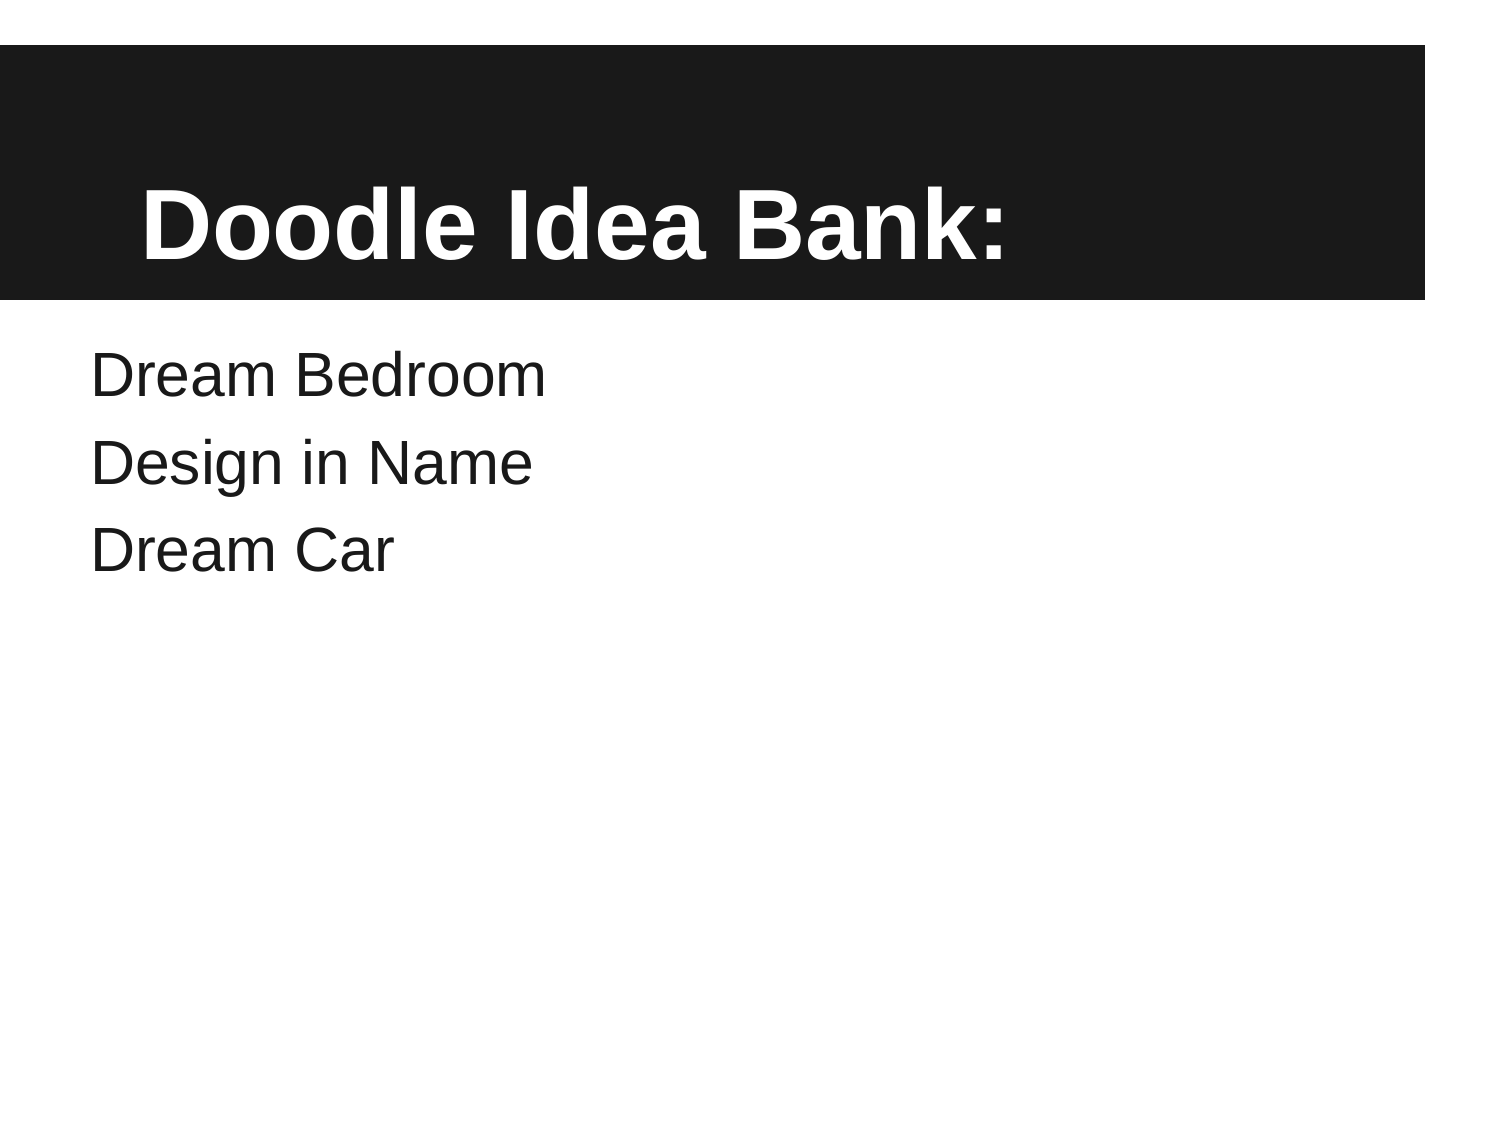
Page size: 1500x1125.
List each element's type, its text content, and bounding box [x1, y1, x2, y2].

list Dream Bedroom Design in Name Dream Car [75, 319, 1425, 988]
title Doodle Idea Bank: [75, 76, 1425, 295]
